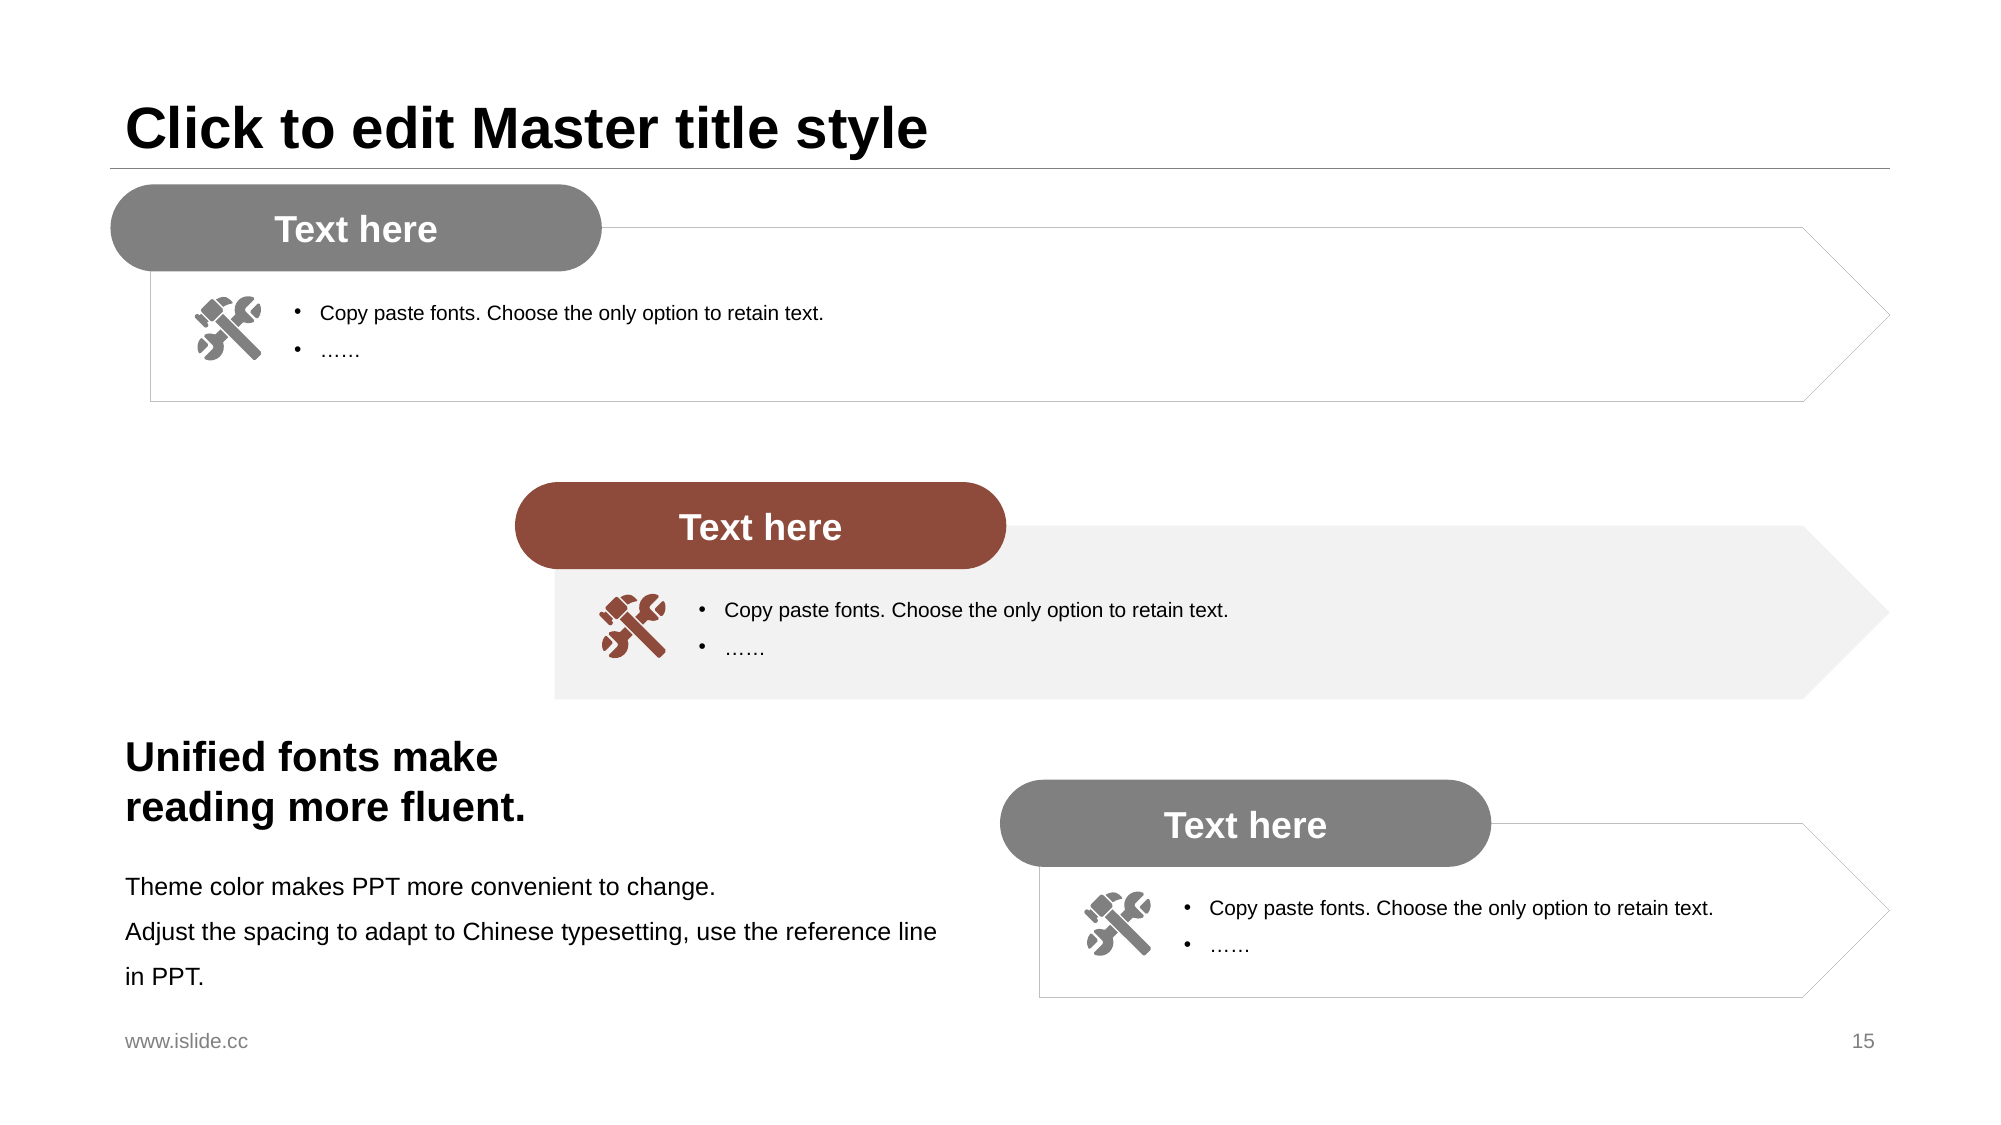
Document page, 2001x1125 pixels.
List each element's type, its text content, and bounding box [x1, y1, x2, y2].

slide_number 15 [1412, 1023, 1890, 1058]
footer www.islide.cc [109, 1023, 790, 1058]
title Click to edit Master title style [109, 0, 1890, 169]
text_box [110, 184, 1890, 1009]
